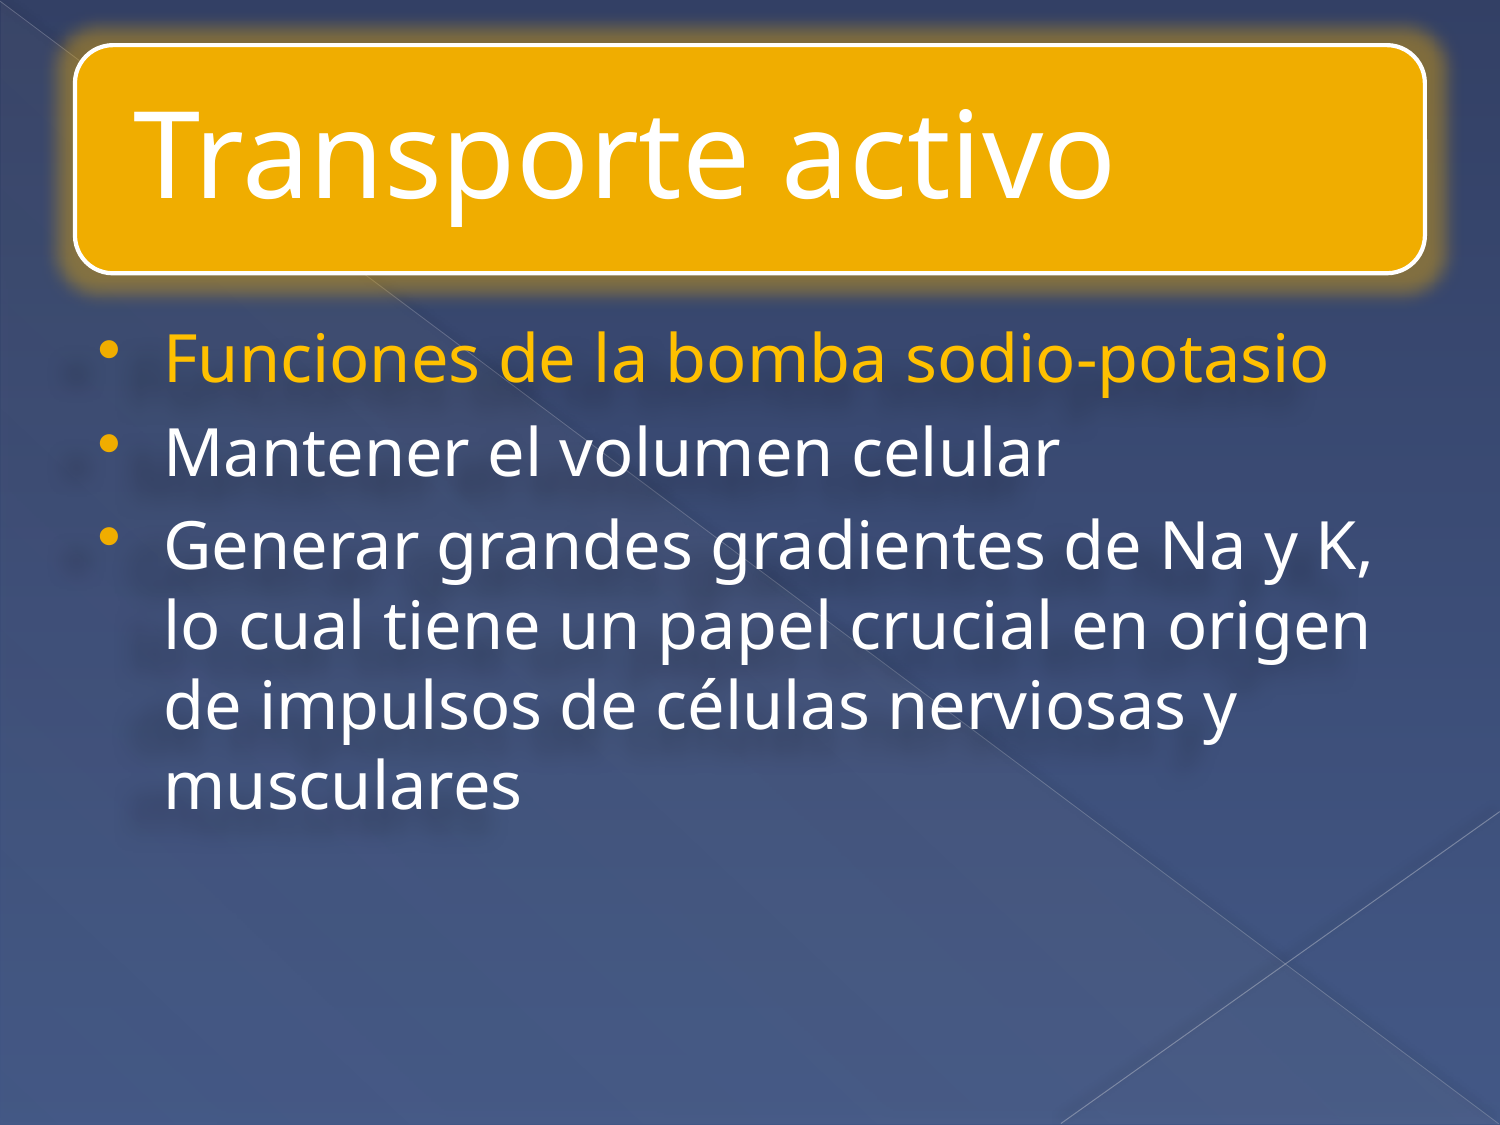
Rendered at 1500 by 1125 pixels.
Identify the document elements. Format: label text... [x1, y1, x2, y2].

list Funciones de la bomba sodio-potasio Mantener el volumen celular Generar grandes gradientes de Na y K, lo cual tiene un papel crucial en origen de impulsos de células nerviosas y musculares [75, 308, 1425, 1059]
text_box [74, 43, 1426, 274]
